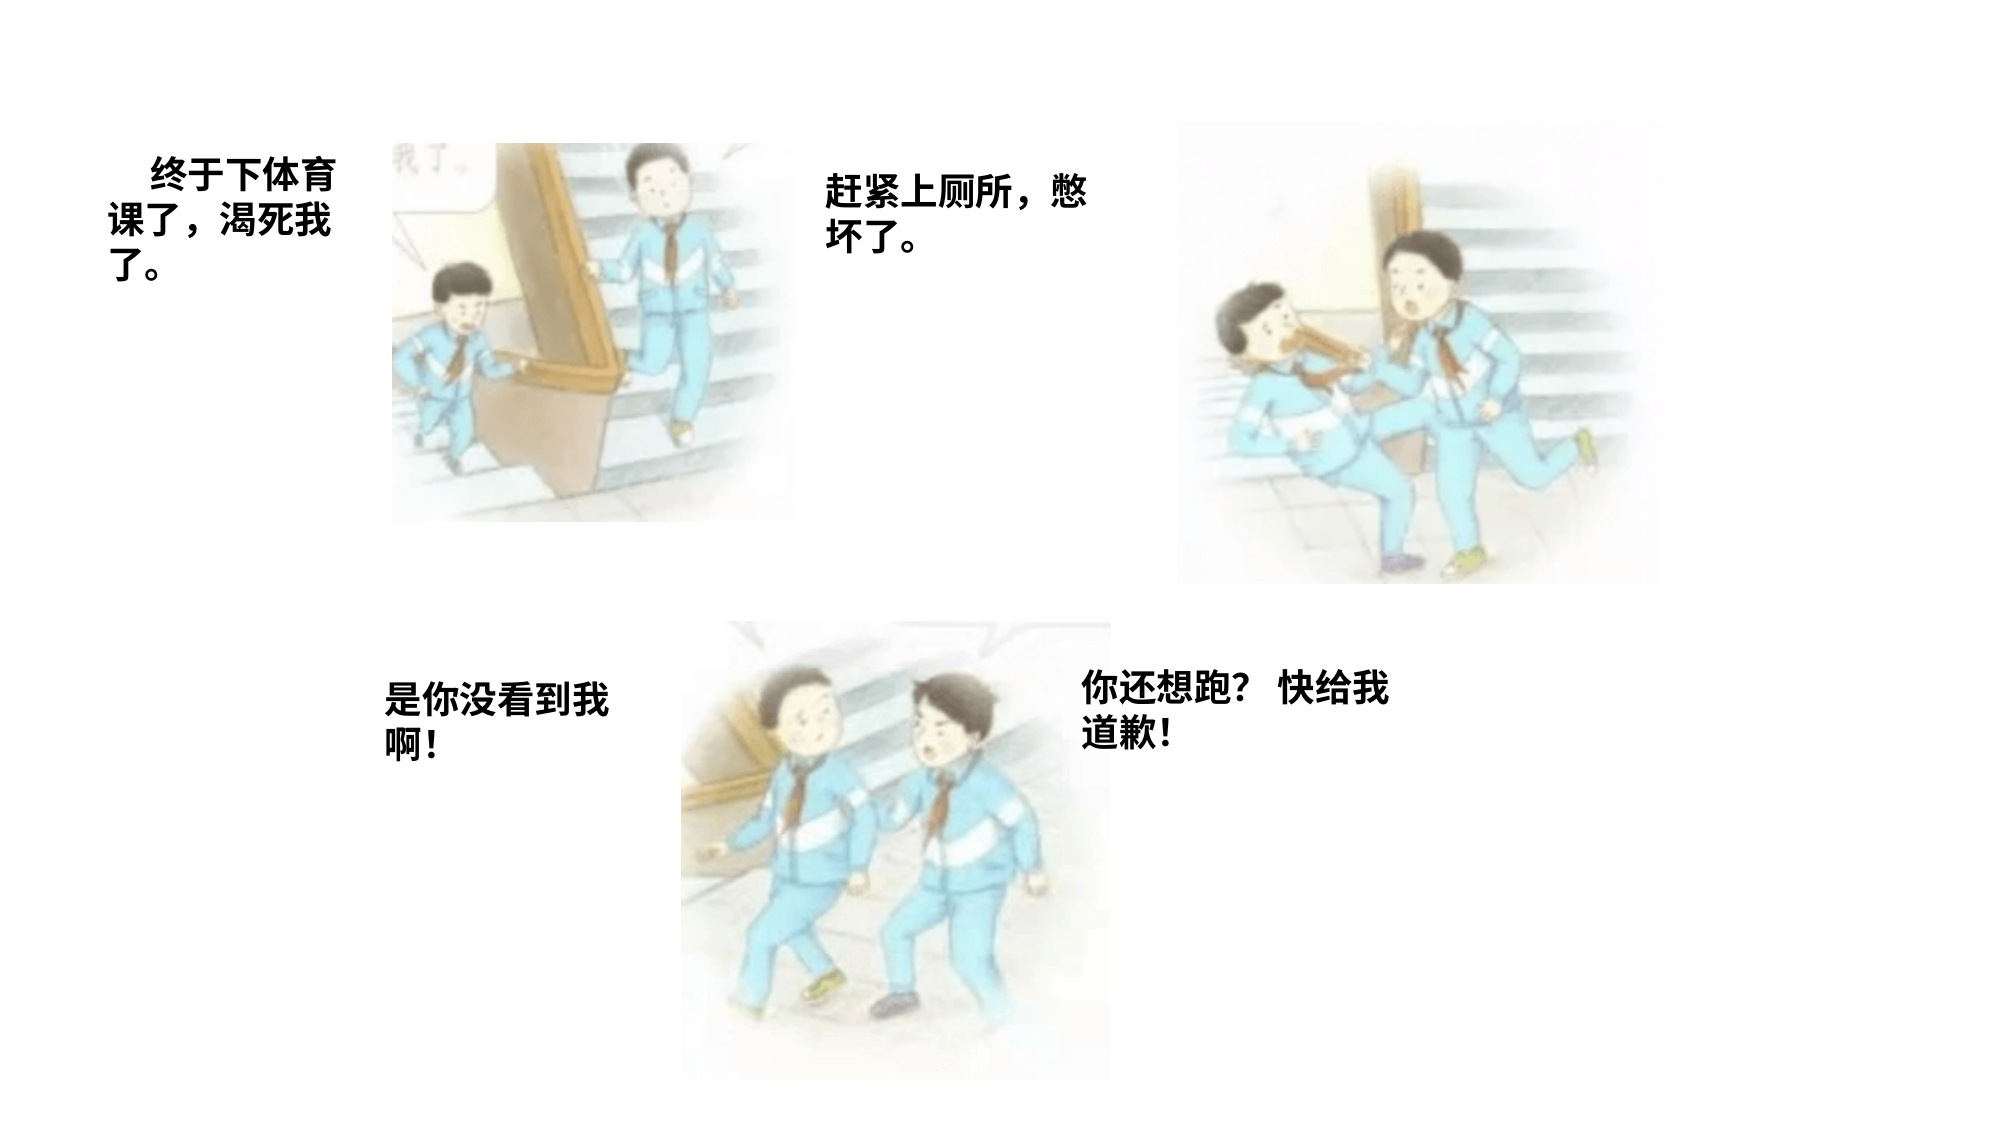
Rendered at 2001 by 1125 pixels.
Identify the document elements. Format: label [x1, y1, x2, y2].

picture [1177, 122, 1660, 584]
text_box [370, 621, 1433, 1080]
text_box [42, 49, 1948, 1076]
text_box [92, 143, 1129, 522]
